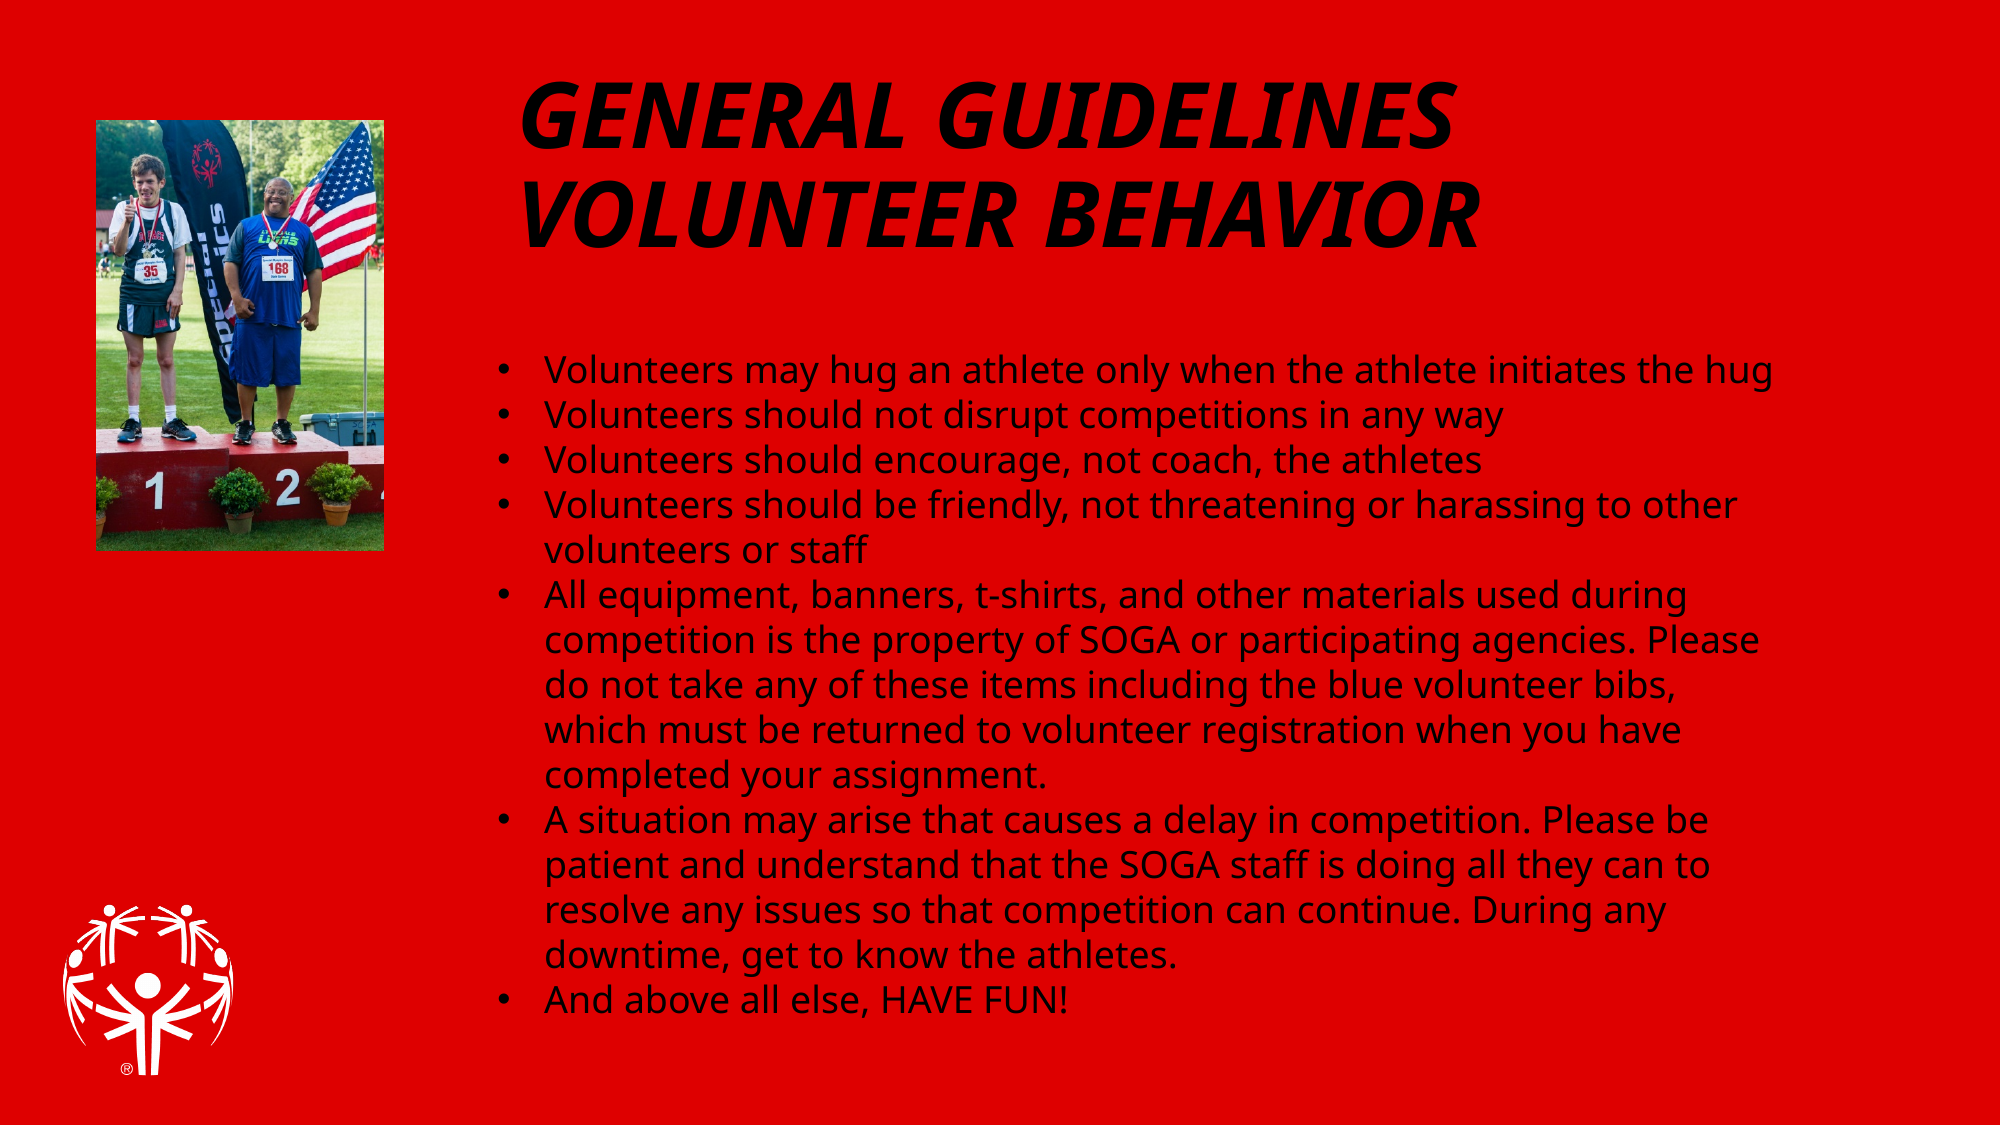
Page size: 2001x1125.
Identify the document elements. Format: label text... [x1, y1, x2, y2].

title GENERAL GUIDELINES VOLUNTEER BEHAVIOR [137, 59, 1863, 278]
picture [96, 120, 384, 551]
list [0, 881, 287, 1098]
text_box Volunteers may hug an athlete only when the athlete initiates the hug Volunteers should not disrupt competitions in any way Volunteers should encourage, not coach, the athletes Volunteers should be friendly, not threatening or harassing to other volunteers or staff All equipment, banners, t-shirts, and other materials used during competition is the property of SOGA or participating agencies. Please do not take any of these items including the blue volunteer bibs, which must be returned to volunteer registration when you have completed your assignment. A situation may arise that causes a delay in competition. Please be patient and understand that the SOGA staff is doing all they can to resolve any issues so that competition can continue. During any downtime, get to know the athletes. And above all else, HAVE FUN! [482, 338, 1791, 1029]
